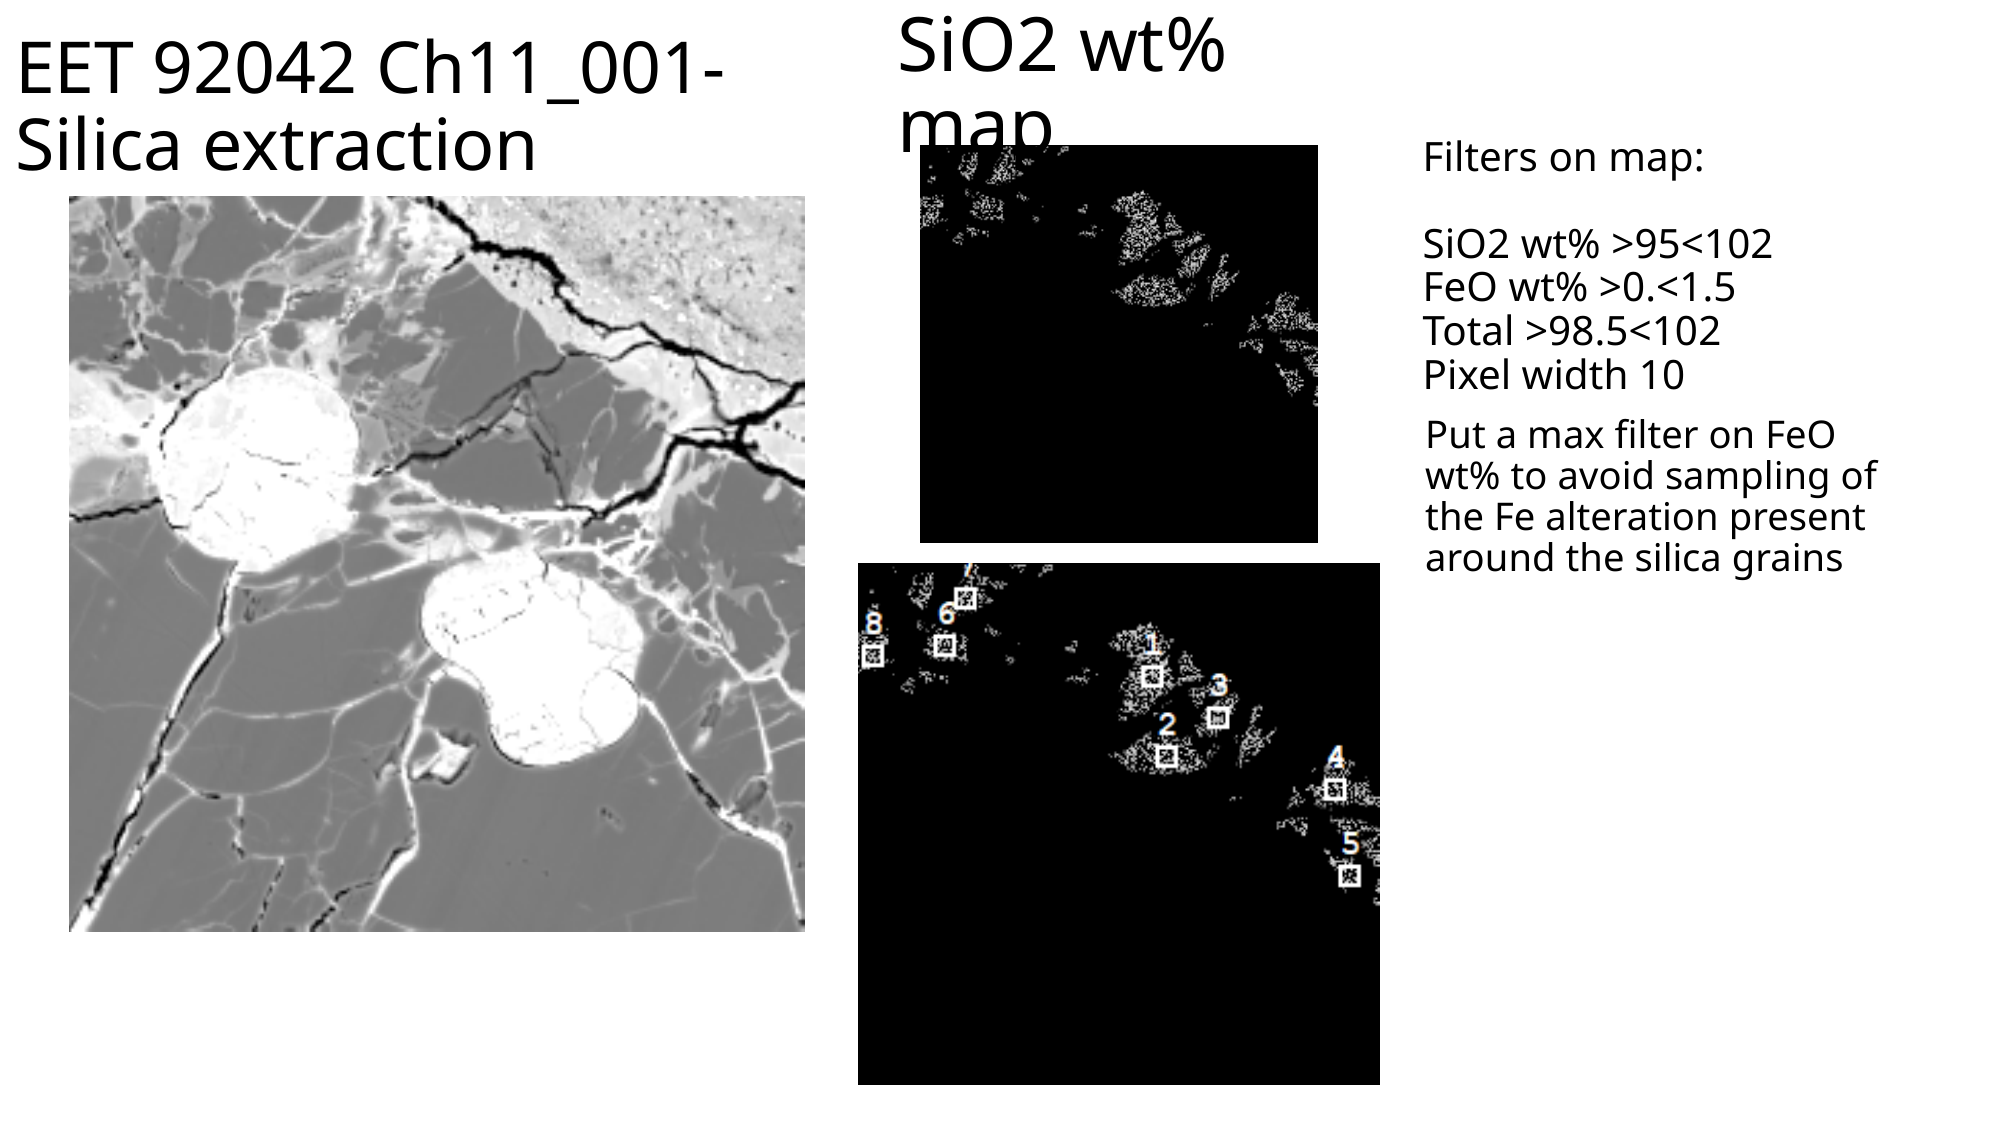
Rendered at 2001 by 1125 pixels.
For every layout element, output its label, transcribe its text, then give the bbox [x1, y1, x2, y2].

picture [858, 563, 1380, 1085]
title EET 92042 Ch11_001-Silica extraction [0, 0, 801, 218]
picture [69, 196, 805, 932]
text_box Put a max filter on FeO wt% to avoid sampling of the Fe alteration present around the silica grains [1410, 388, 1899, 607]
text_box SiO2 wt% map [882, 0, 1380, 197]
picture [920, 145, 1318, 543]
text_box Filters on map: SiO2 wt% >95<102 FeO wt% >0.<1.5 Total >98.5<102 Pixel width 10 [1407, 128, 1960, 408]
